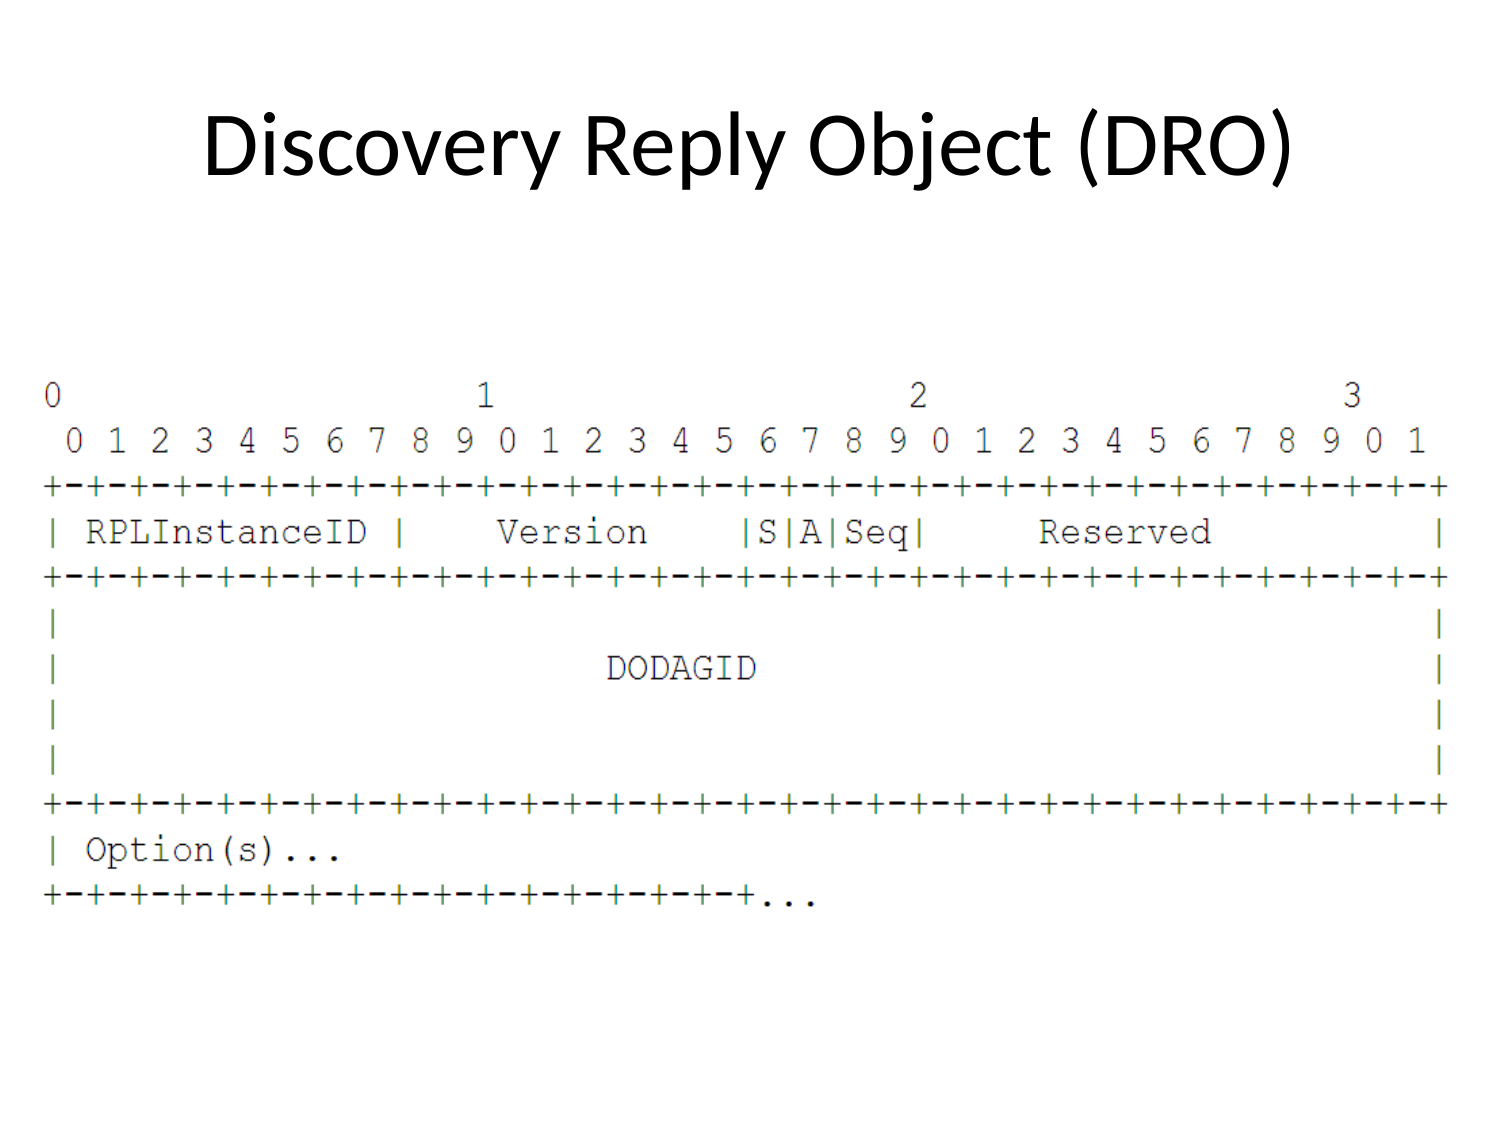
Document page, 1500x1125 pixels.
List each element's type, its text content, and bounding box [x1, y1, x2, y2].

title Discovery Reply Object (DRO) [75, 45, 1425, 233]
picture [0, 362, 1500, 952]
